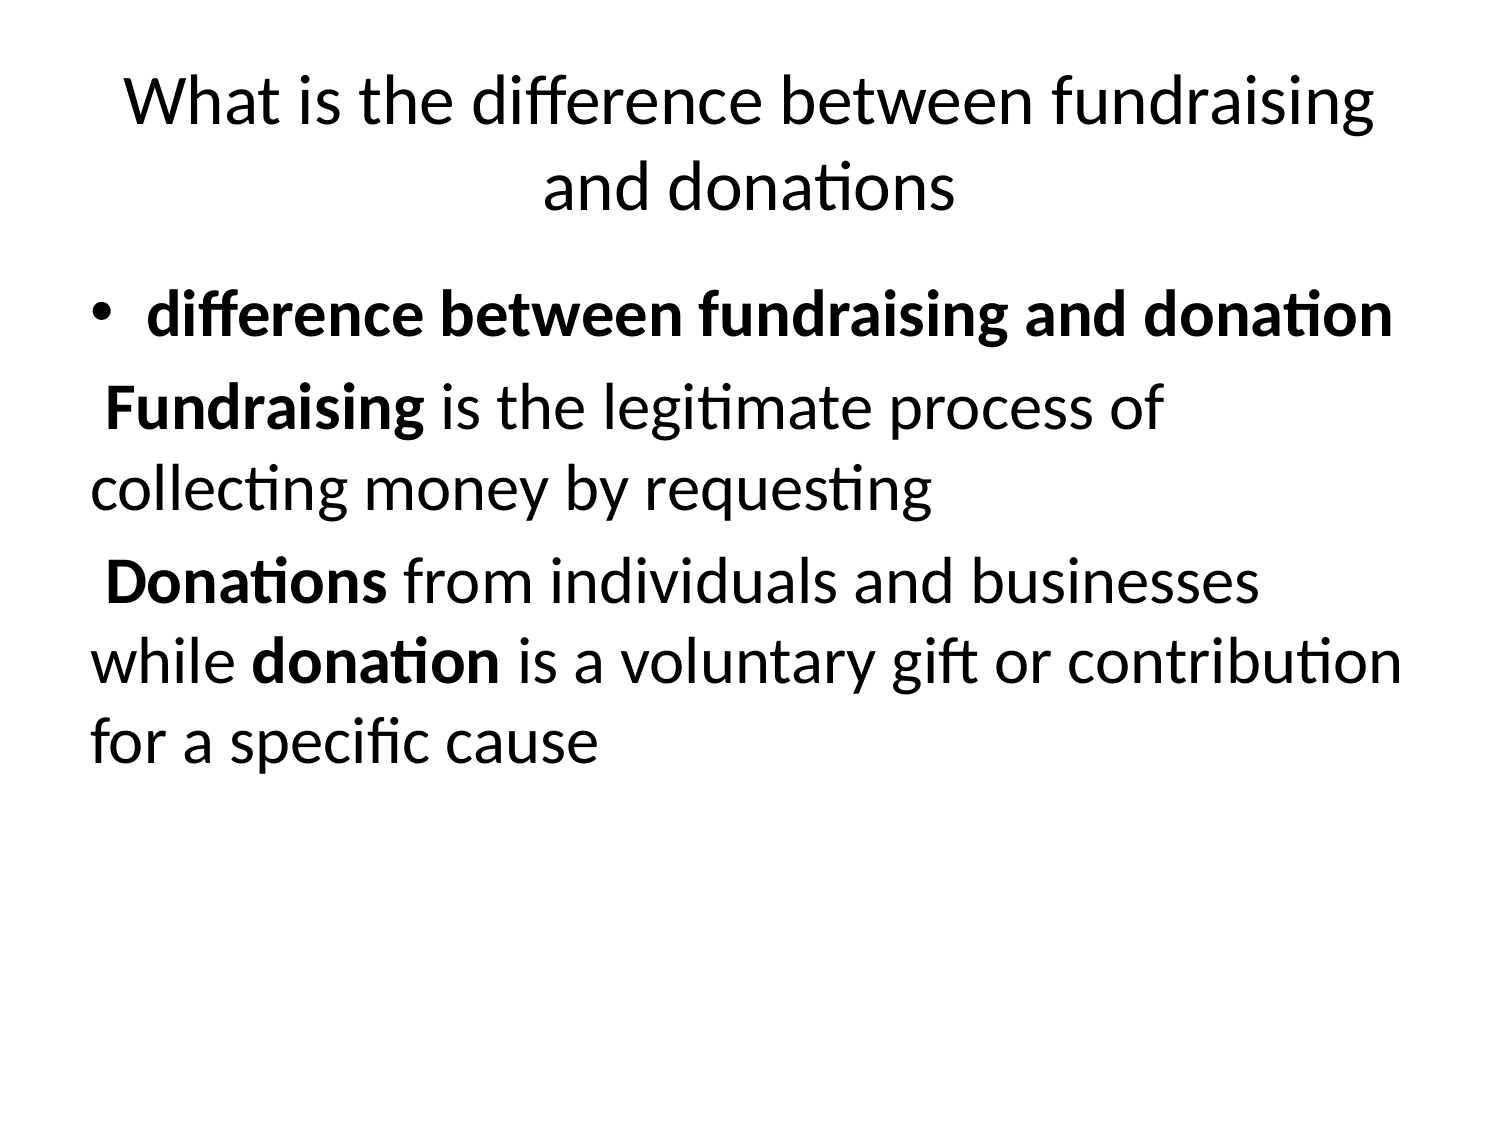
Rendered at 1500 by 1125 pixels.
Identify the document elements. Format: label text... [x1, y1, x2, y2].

title What is the difference between fundraising and donations [75, 45, 1425, 233]
list difference between fundraising and donation Fundraising is the legitimate process of collecting money by requesting Donations from individuals and businesses while donation is a voluntary gift or contribution for a specific cause [75, 262, 1425, 1005]
